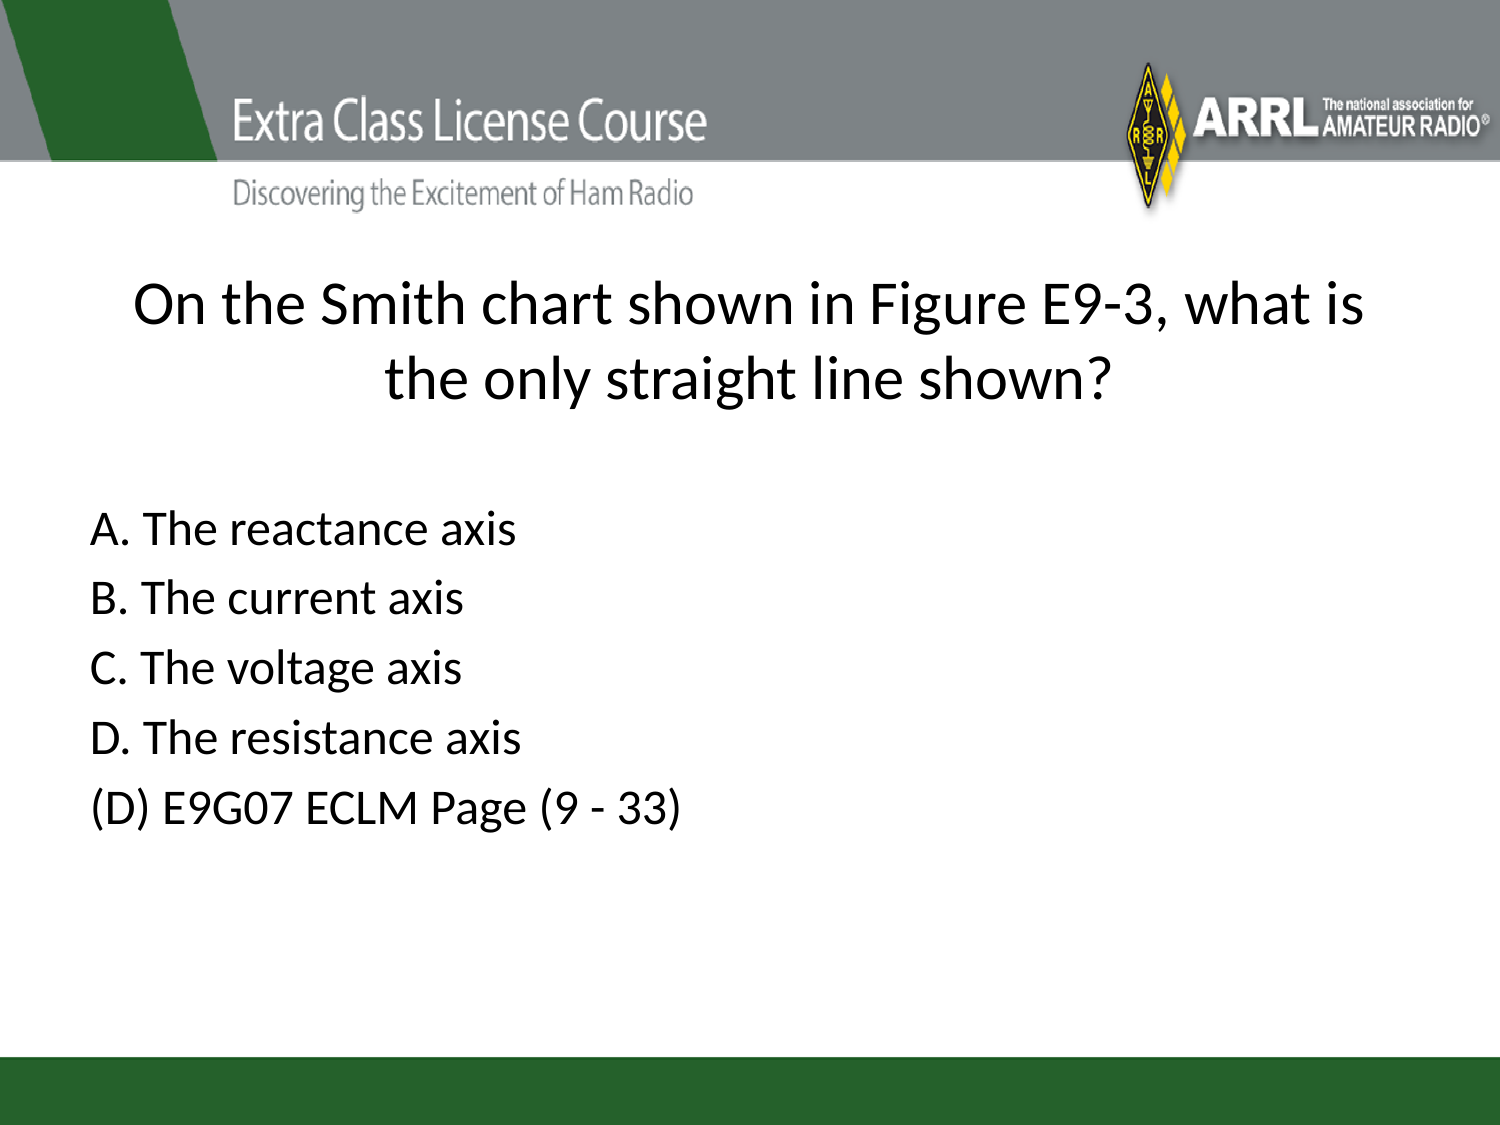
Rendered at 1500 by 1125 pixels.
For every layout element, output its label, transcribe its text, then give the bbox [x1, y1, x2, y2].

list A. The reactance axis B. The current axis C. The voltage axis D. The resistance axis (D) E9G07 ECLM Page (9 - 33) [75, 487, 1425, 1005]
title On the Smith chart shown in Figure E9-3, what is the only straight line shown? [75, 254, 1425, 435]
picture [0, 0, 1500, 1125]
